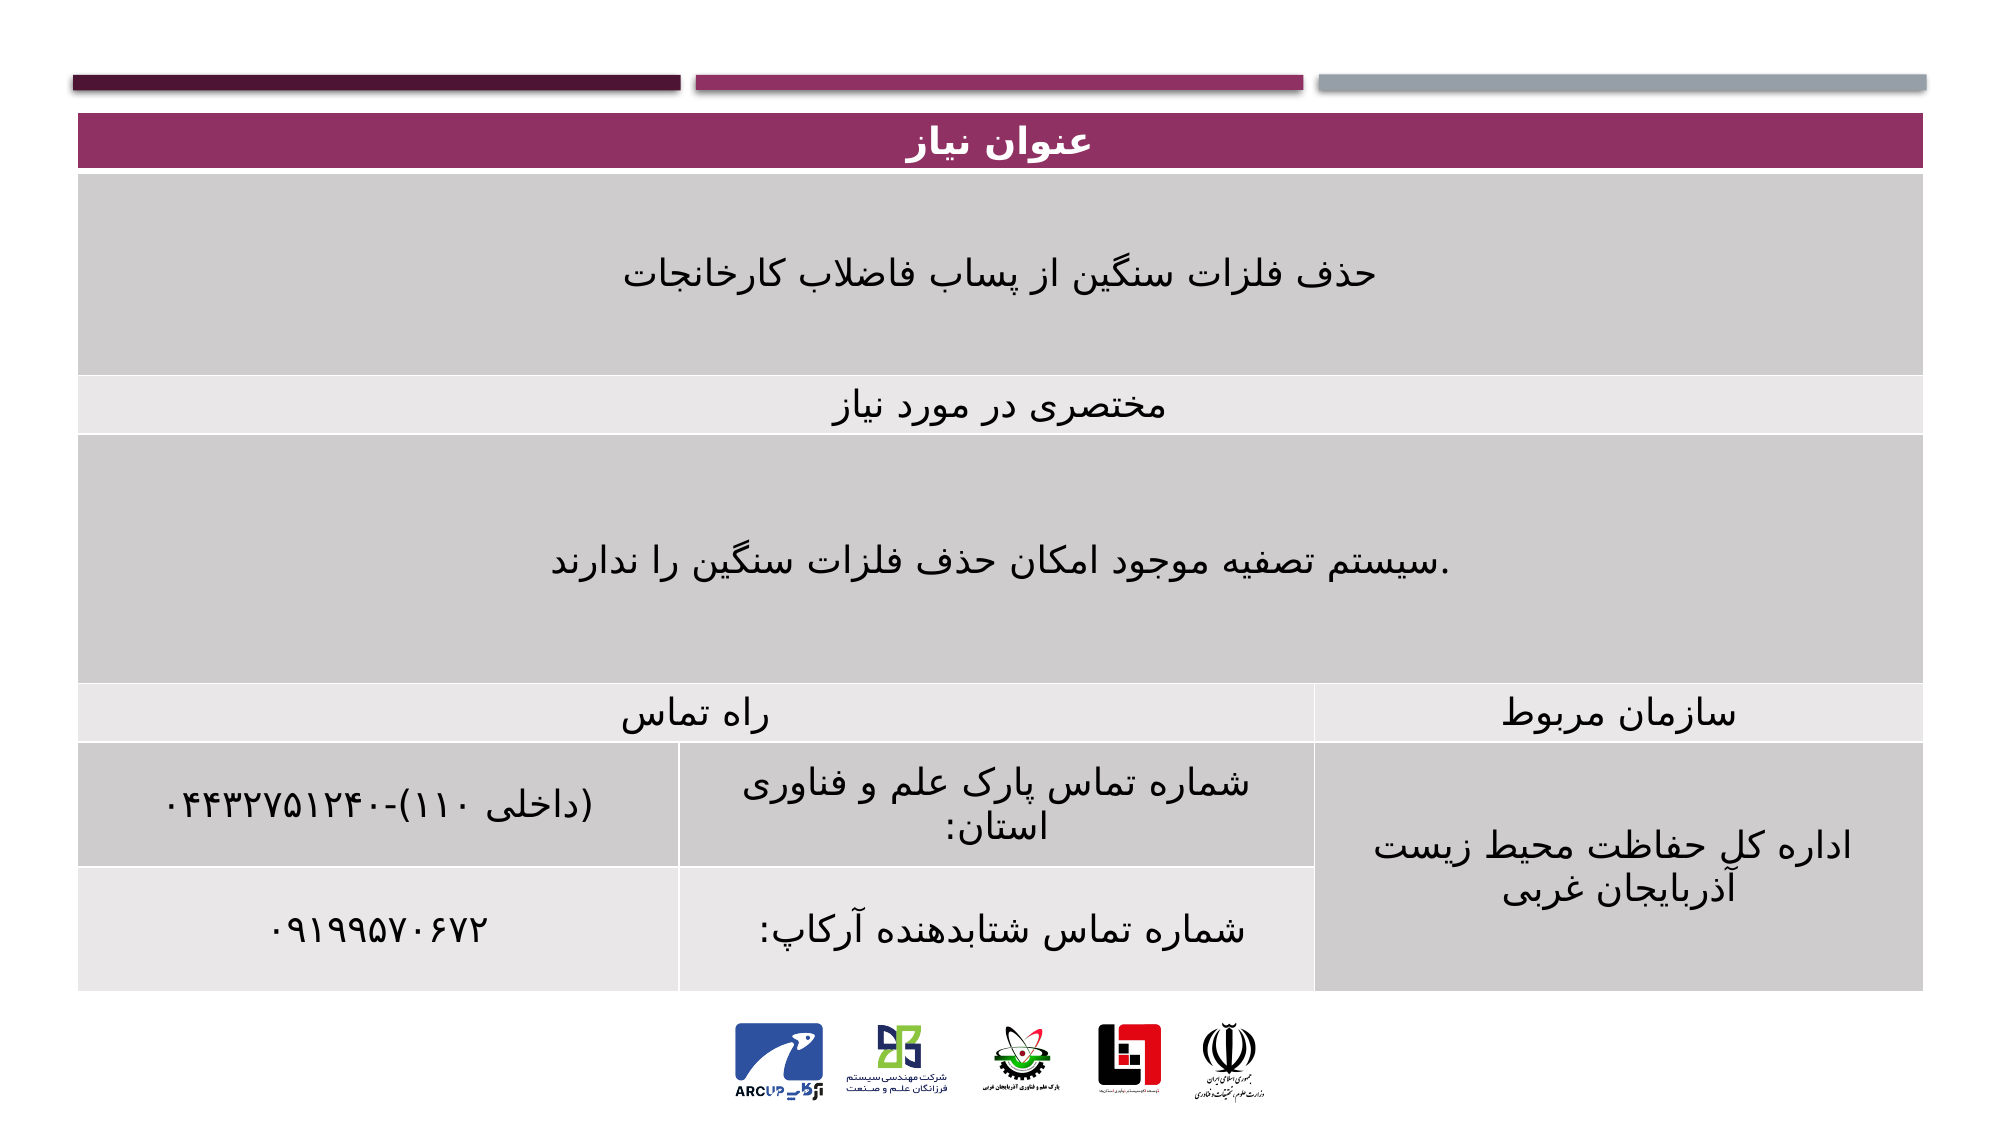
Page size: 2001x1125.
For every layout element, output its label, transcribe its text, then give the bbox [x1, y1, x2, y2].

table_header عنوان نیاز [78, 113, 1923, 168]
table_cell راه تماس [78, 684, 1314, 741]
table_cell سیستم تصفیه موجود امکان حذف فلزات سنگین را ندارند. [78, 435, 1923, 683]
table_cell مختصری در مورد نیاز [78, 376, 1923, 433]
table_cell شماره تماس شتابدهنده آرکاپ: [680, 868, 1314, 991]
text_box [728, 1018, 1271, 1103]
table_cell حذف فلزات سنگین از پساب فاضلاب کارخانجات [78, 174, 1923, 375]
table_cell ۰۹۱۹۹۵۷۰۶۷۲ [78, 868, 678, 991]
table_cell (داخلی ۱۱۰)-۰۴۴۳۲۷۵۱۲۴۰ [78, 743, 678, 866]
table_cell شماره تماس پارک علم و فناوری استان: [680, 743, 1314, 866]
table_cell سازمان مربوط [1315, 684, 1923, 741]
table_cell اداره کل حفاظت محیط زیست آذربایجان غربی [1315, 743, 1923, 991]
